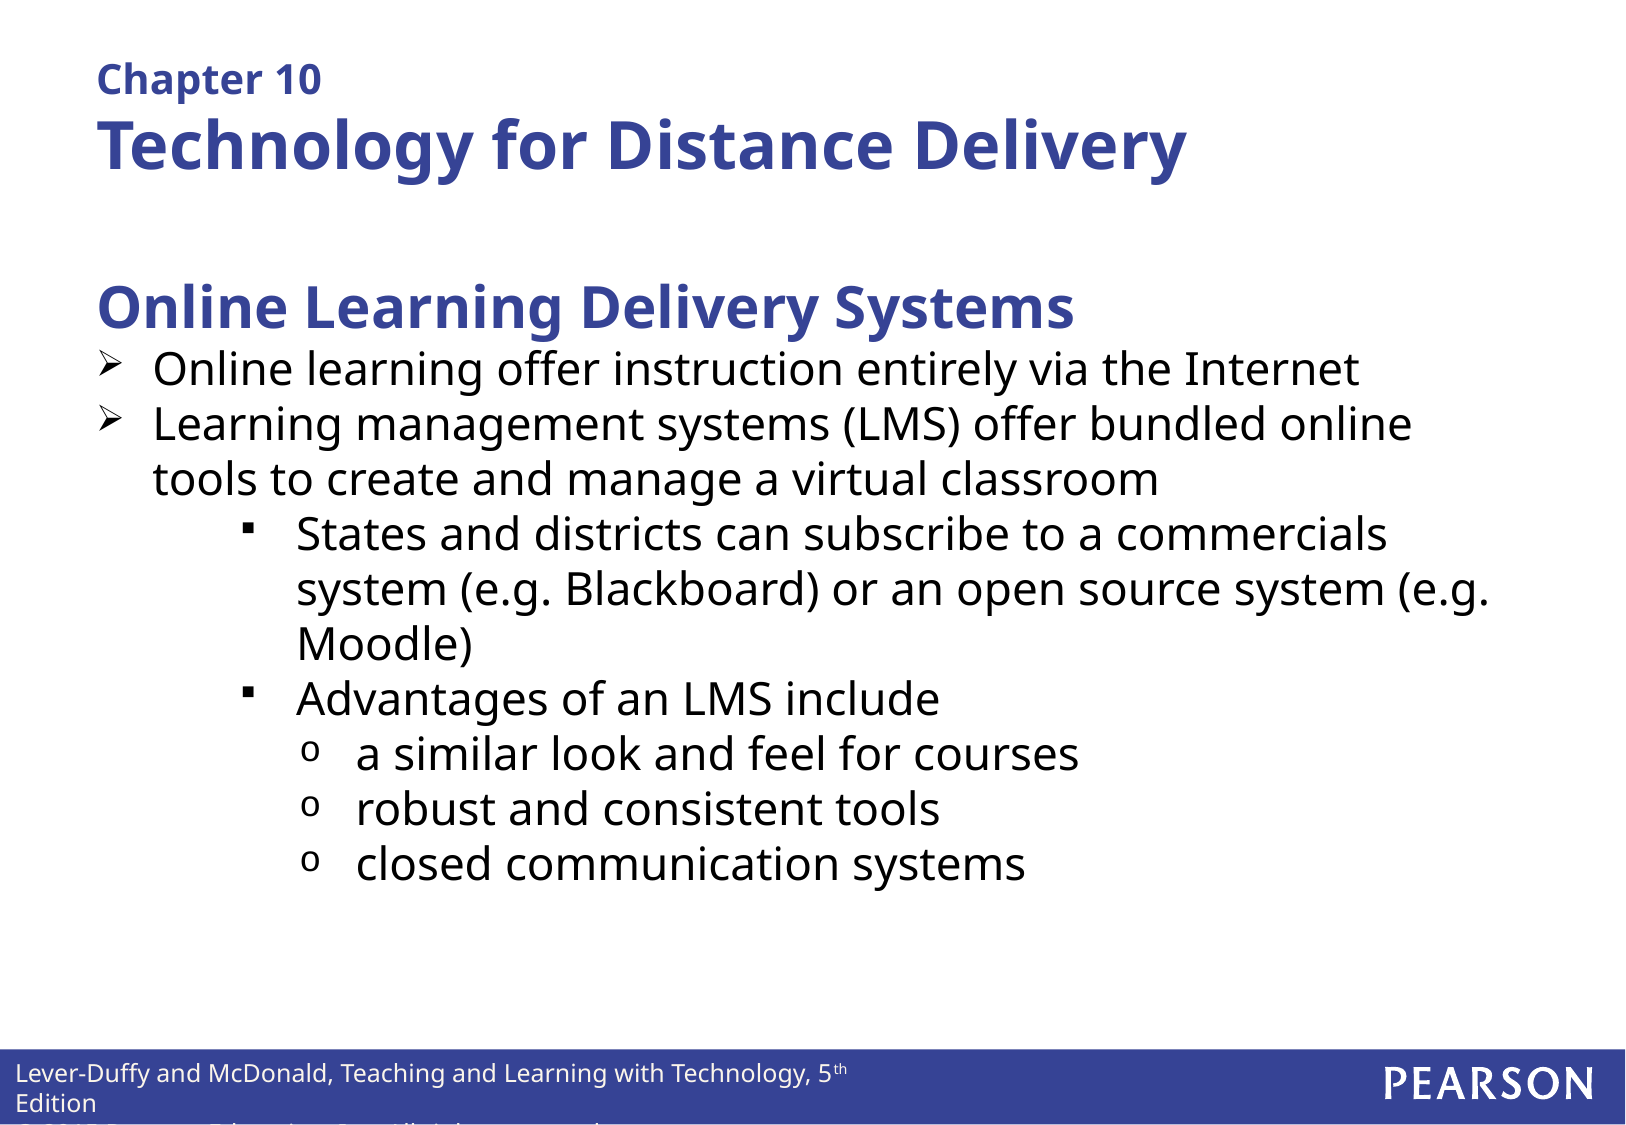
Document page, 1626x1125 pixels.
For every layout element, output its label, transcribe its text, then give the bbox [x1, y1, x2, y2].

title Chapter 10 Technology for Distance Delivery [81, 45, 1544, 233]
list Online Learning Delivery Systems Online learning offer instruction entirely via the Internet Learning management systems (LMS) offer bundled online tools to create and manage a virtual classroom States and districts can subscribe to a commercials system (e.g. Blackboard) or an open source system (e.g. Moodle) Advantages of an LMS include a similar look and feel for courses robust and consistent tools closed communication systems [81, 262, 1544, 1005]
